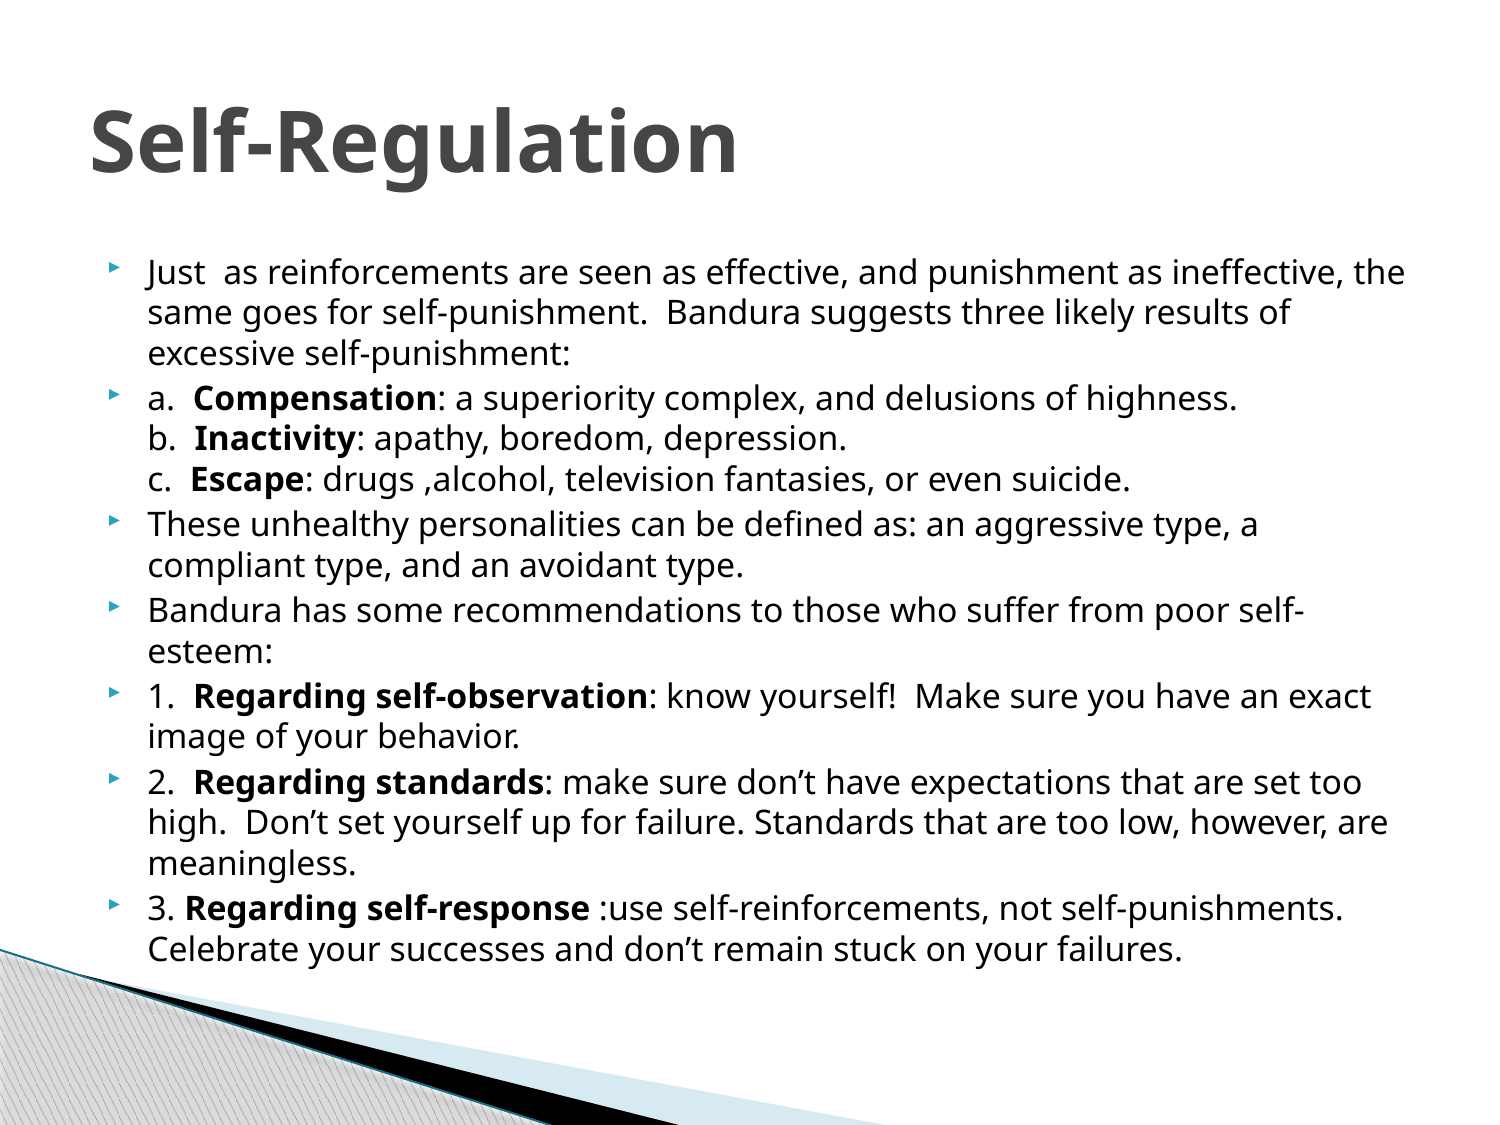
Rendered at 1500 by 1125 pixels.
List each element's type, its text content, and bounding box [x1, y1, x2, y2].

list Just as reinforcements are seen as effective, and punishment as ineffective, the same goes for self-punishment. Bandura suggests three likely results of excessive self-punishment: a. Compensation: a superiority complex, and delusions of highness. b. Inactivity: apathy, boredom, depression. c. Escape: drugs ,alcohol, television fantasies, or even suicide. These unhealthy personalities can be defined as: an aggressive type, a compliant type, and an avoidant type. Bandura has some recommendations to those who suffer from poor self-esteem: 1. Regarding self-observation: know yourself! Make sure you have an exact image of your behavior. 2. Regarding standards: make sure don’t have expectations that are set too high. Don’t set yourself up for failure. Standards that are too low, however, are meaningless. 3. Regarding self-response :use self-reinforcements, not self-punishments. Celebrate your successes and don’t remain stuck on your failures. [75, 243, 1425, 986]
title Self-Regulation [75, 45, 1425, 233]
